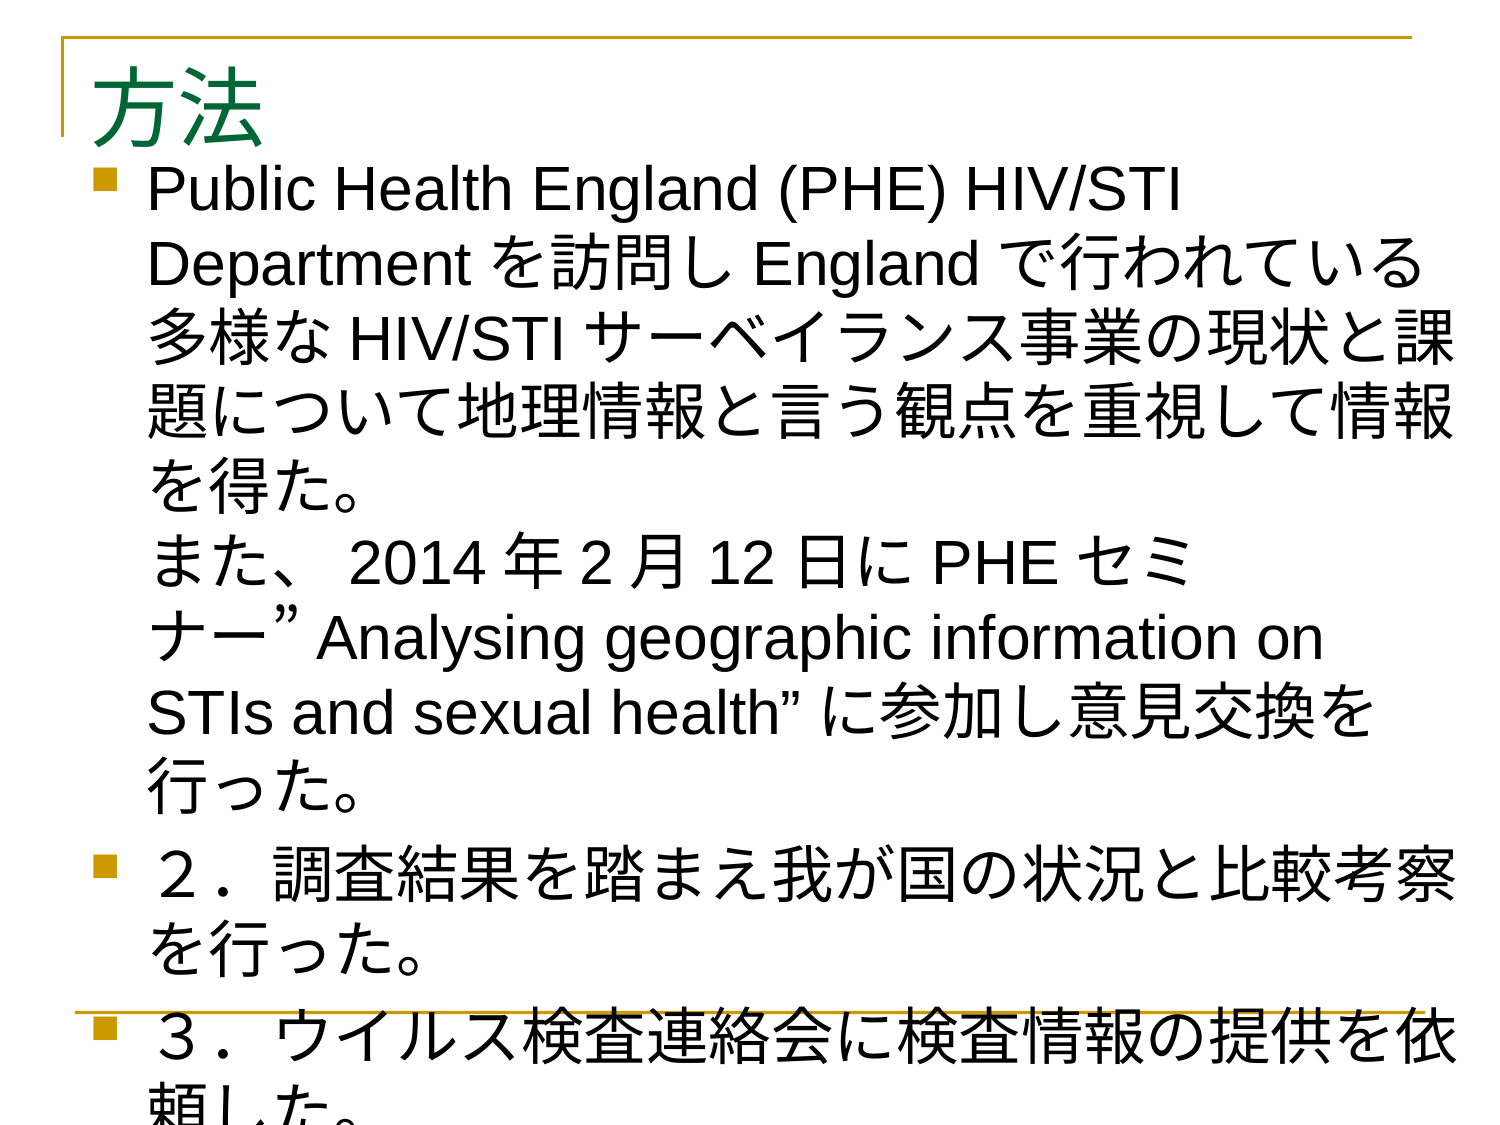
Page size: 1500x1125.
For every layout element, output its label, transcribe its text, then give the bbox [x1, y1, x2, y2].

list Public Health England (PHE) HIV/STI Departmentを訪問しEnglandで行われている多様なHIV/STIサーベイランス事業の現状と課題について地理情報と言う観点を重視して情報を得た。 また、2014年2月12日にPHEセミナー”Analysing geographic information on STIs and sexual health”に参加し意見交換を行った。 ２．調査結果を踏まえ我が国の状況と比較考察を行った。 ３．ウイルス検査連絡会に検査情報の提供を依頼した。 [75, 140, 1485, 1055]
title 方法 [75, 45, 1425, 140]
